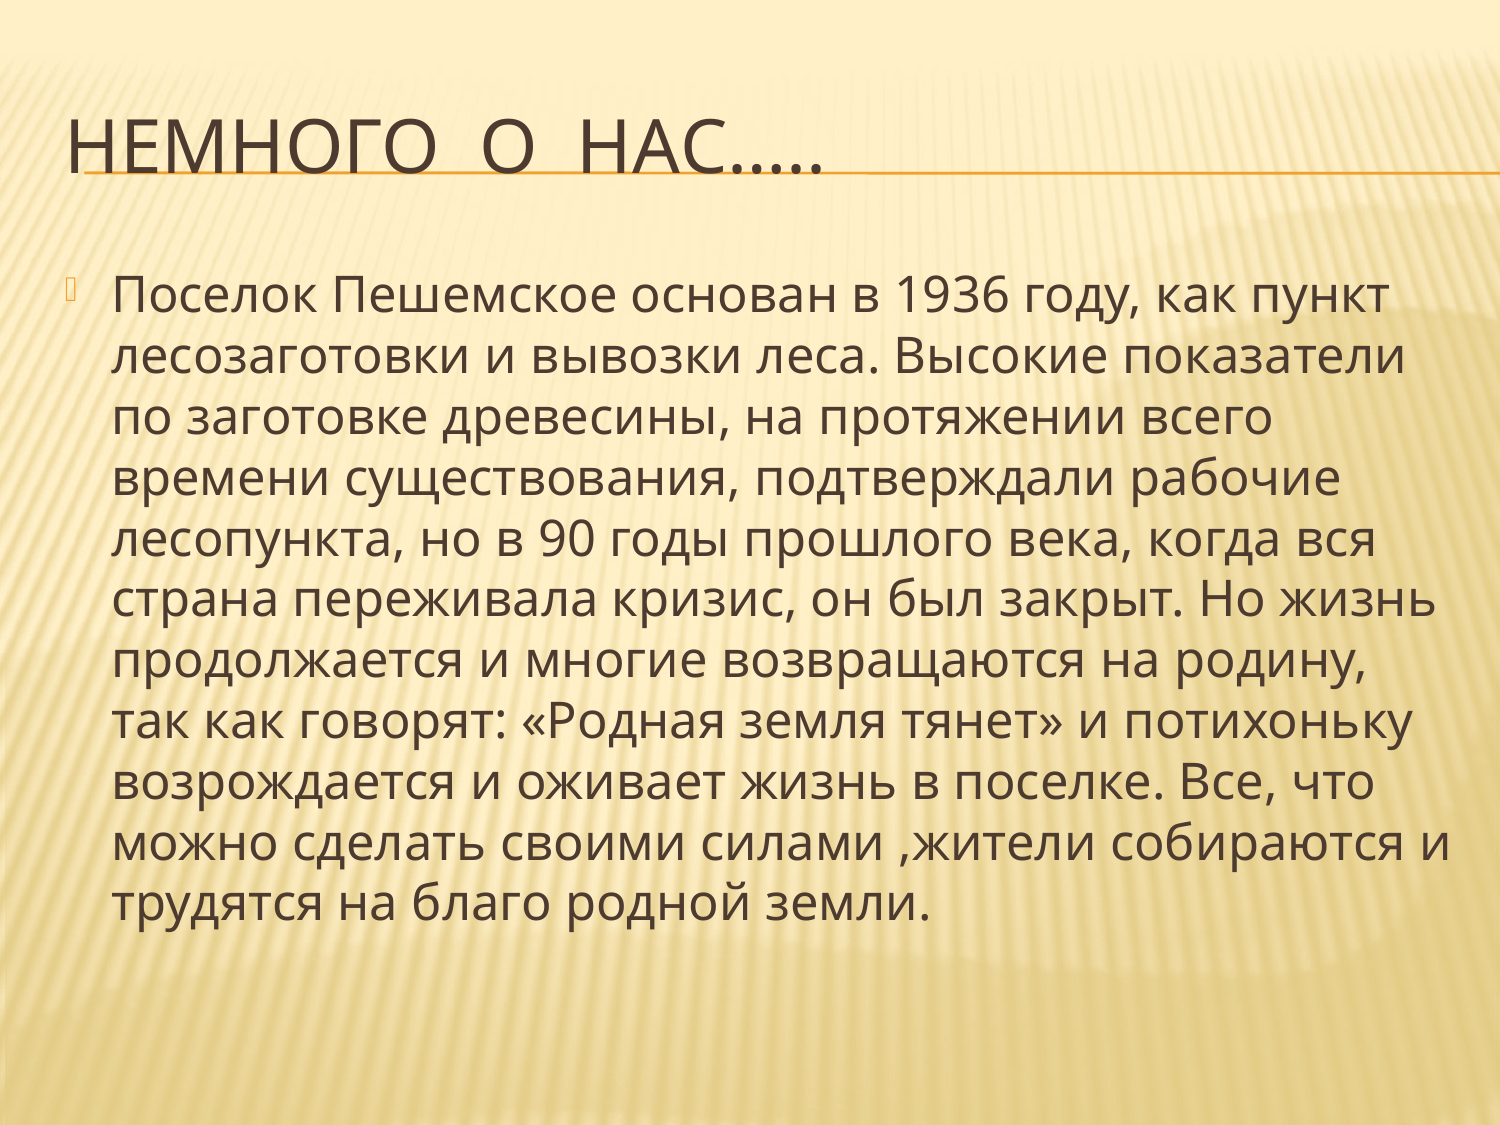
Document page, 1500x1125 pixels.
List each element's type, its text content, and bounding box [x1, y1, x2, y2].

list Поселок Пешемское основан в 1936 году, как пункт лесозаготовки и вывозки леса. Высокие показатели по заготовке древесины, на протяжении всего времени существования, подтверждали рабочие лесопункта, но в 90 годы прошлого века, когда вся страна переживала кризис, он был закрыт. Но жизнь продолжается и многие возвращаются на родину, так как говорят: «Родная земля тянет» и потихоньку возрождается и оживает жизнь в поселке. Все, что можно сделать своими силами ,жители собираются и трудятся на благо родной земли. [50, 254, 1475, 998]
title НЕМНОГО О НАС….. [50, 75, 1475, 213]
